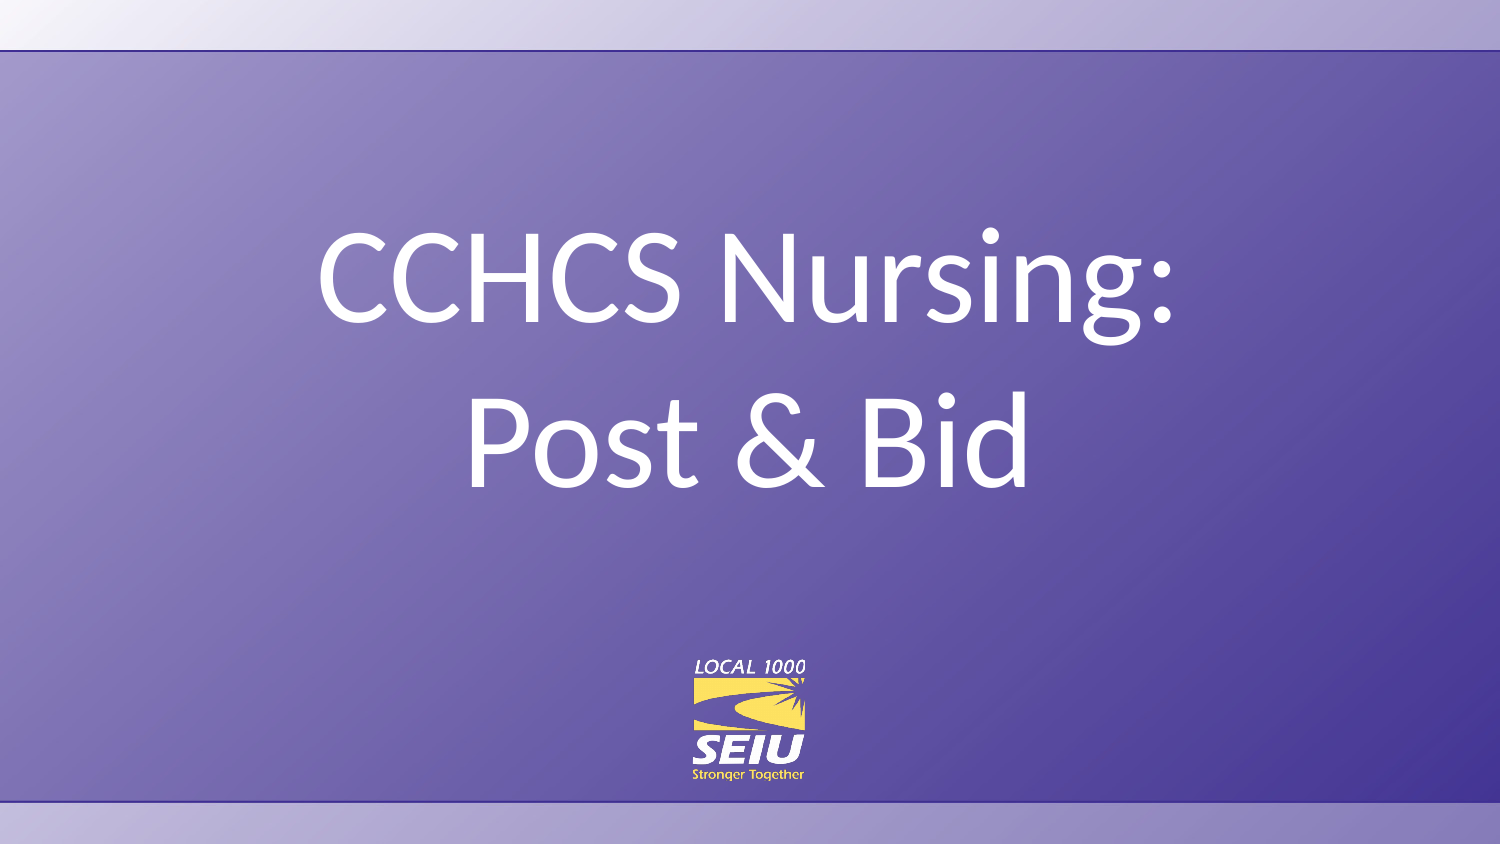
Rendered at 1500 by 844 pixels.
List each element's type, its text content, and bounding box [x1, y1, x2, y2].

text_box CCHCS Nursing: Post & Bid [0, 177, 1499, 523]
picture [0, 0, 1500, 844]
